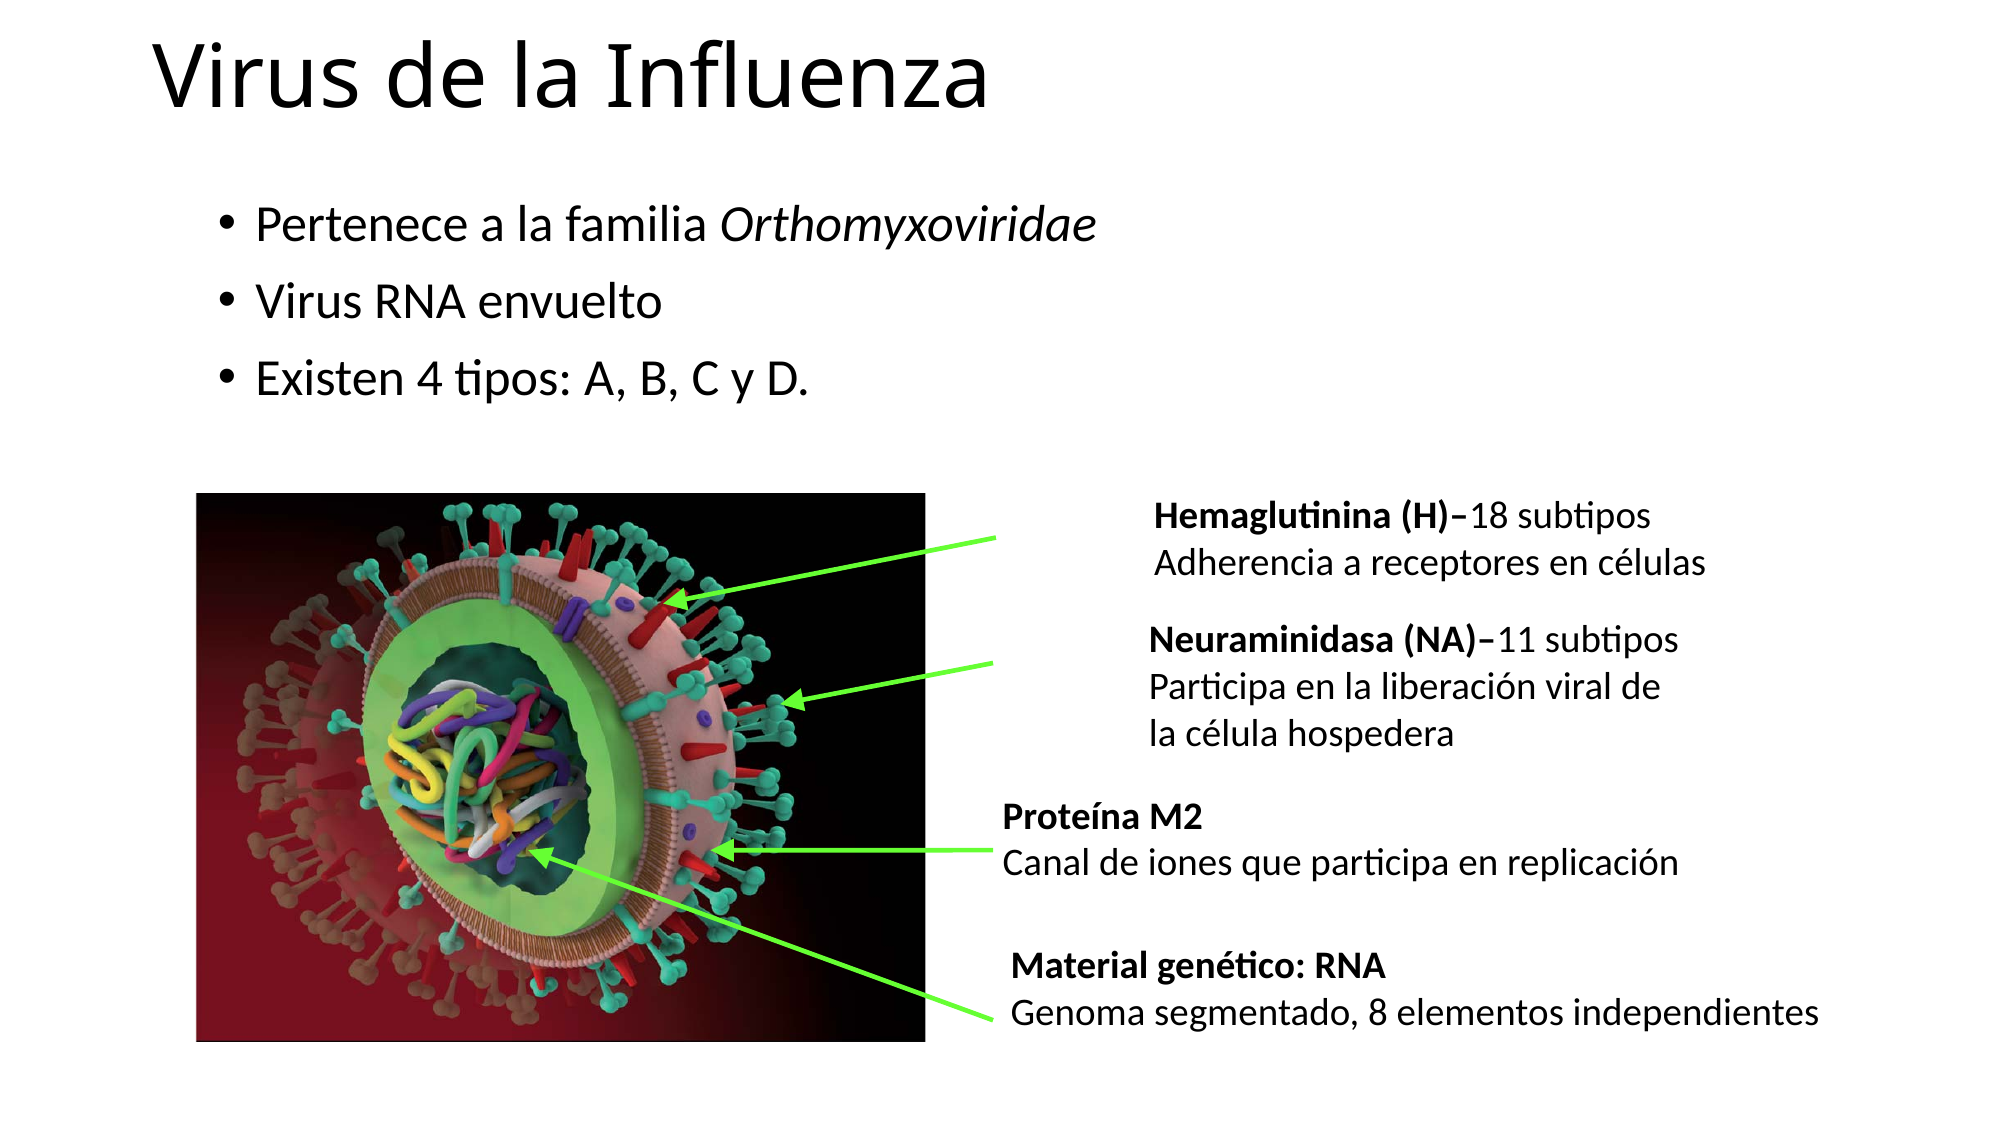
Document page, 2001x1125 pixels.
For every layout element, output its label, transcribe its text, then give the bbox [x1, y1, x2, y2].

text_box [195, 481, 2000, 1114]
title Virus de la Influenza [137, 0, 1863, 189]
list Pertenece a la familia Orthomyxoviridae Virus RNA envuelto Existen 4 tipos: A, B, C y D. [202, 189, 1496, 328]
